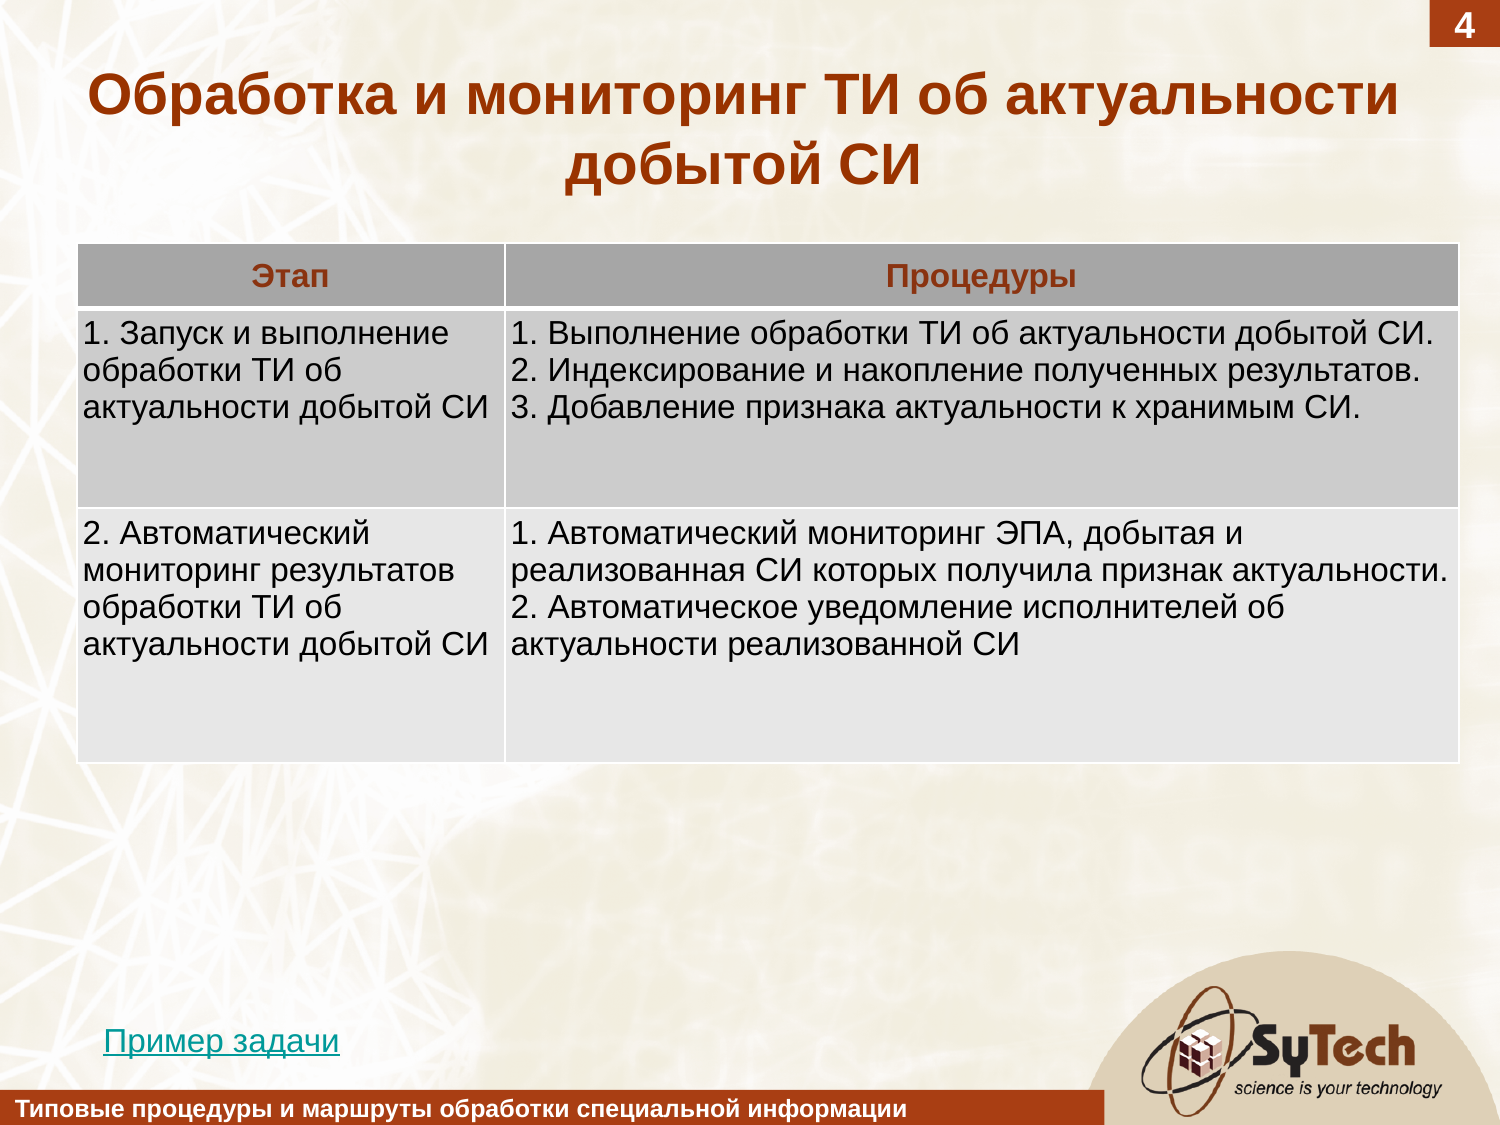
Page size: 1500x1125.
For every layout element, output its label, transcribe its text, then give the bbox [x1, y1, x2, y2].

picture [0, 0, 1500, 1125]
table_header Этап [78, 244, 504, 306]
text_box Обработка и мониторинг ТИ об актуальности добытой СИ [29, 55, 1460, 197]
text_box Типовые процедуры и маршруты обработки специальной информации [0, 1089, 1105, 1125]
text_box 4 [1429, 0, 1500, 47]
table_cell 1. Запуск и выполнение обработки ТИ об актуальности добытой СИ [78, 311, 504, 507]
table_cell 1. Автоматический мониторинг ЭПА, добытая и реализованная СИ которых получила признак актуальности. 2. Автоматическое уведомление исполнителей об актуальности реализованной СИ [506, 509, 1458, 762]
table_cell 2. Автоматический мониторинг результатов обработки ТИ об актуальности добытой СИ [78, 509, 504, 762]
table_header Процедуры [506, 244, 1458, 306]
text_box Пример задачи [88, 1011, 396, 1066]
table_cell 1. Выполнение обработки ТИ об актуальности добытой СИ. 2. Индексирование и накопление полученных результатов. 3. Добавление признака актуальности к хранимым СИ. [506, 311, 1458, 507]
